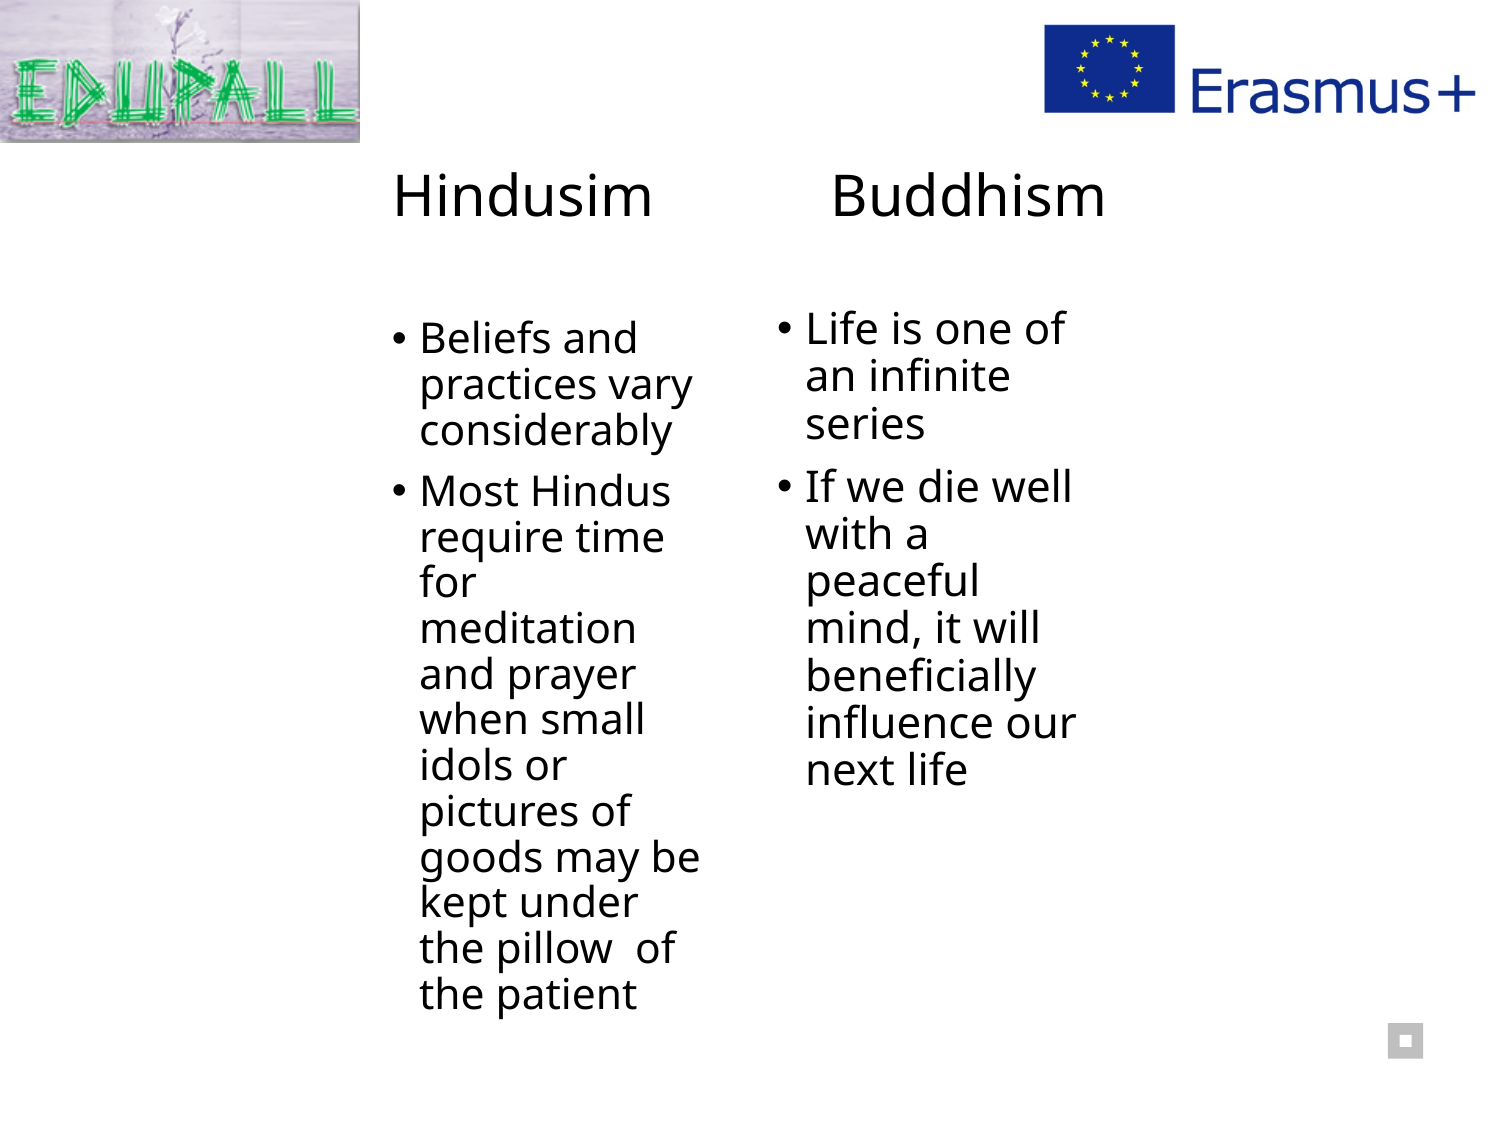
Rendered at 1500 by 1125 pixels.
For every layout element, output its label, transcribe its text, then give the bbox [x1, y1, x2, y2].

list Beliefs and practices vary considerably Most Hindus require time for meditation and prayer when small idols or pictures of goods may be kept under the pillow of the patient [376, 309, 719, 1065]
title Hindusim Buddhism [377, 159, 1147, 300]
text_box Life is one of an infinite series If we die well with a peaceful mind, it will beneficially influence our next life [762, 299, 1104, 1055]
picture [0, 0, 360, 143]
picture [1019, 0, 1500, 138]
